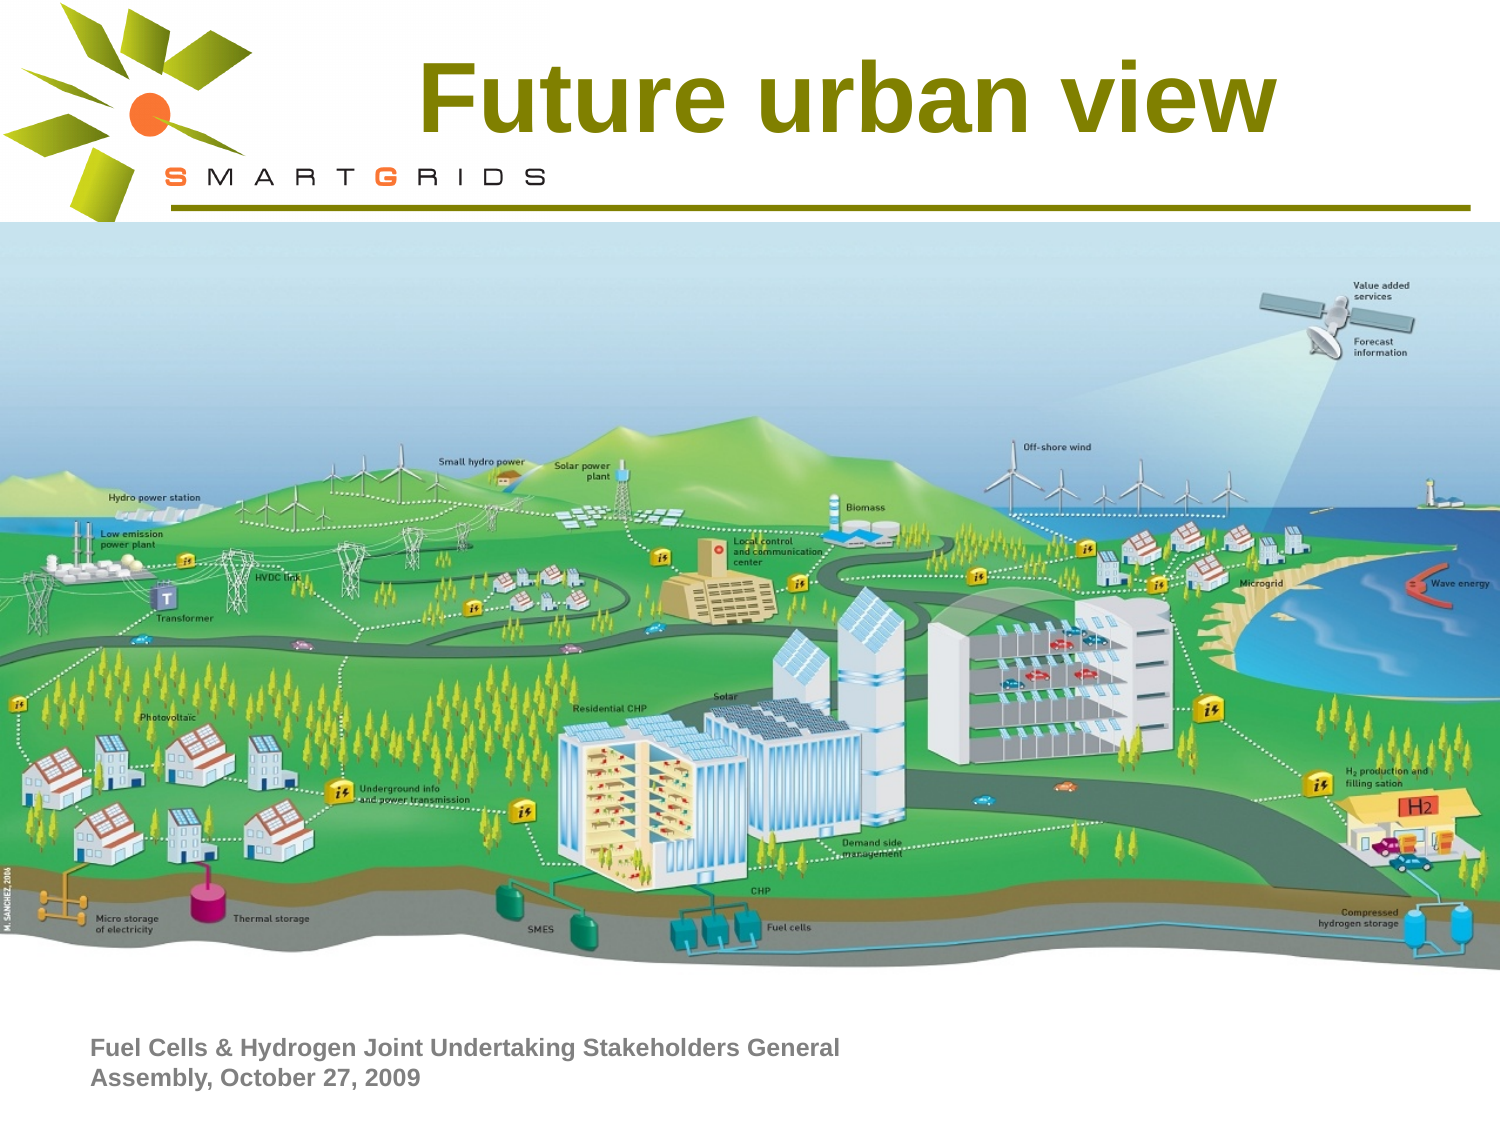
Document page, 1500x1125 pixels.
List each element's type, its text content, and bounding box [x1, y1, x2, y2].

text_box Future urban view [194, 0, 1500, 185]
picture [0, 222, 1500, 989]
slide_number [74, 1024, 987, 1103]
